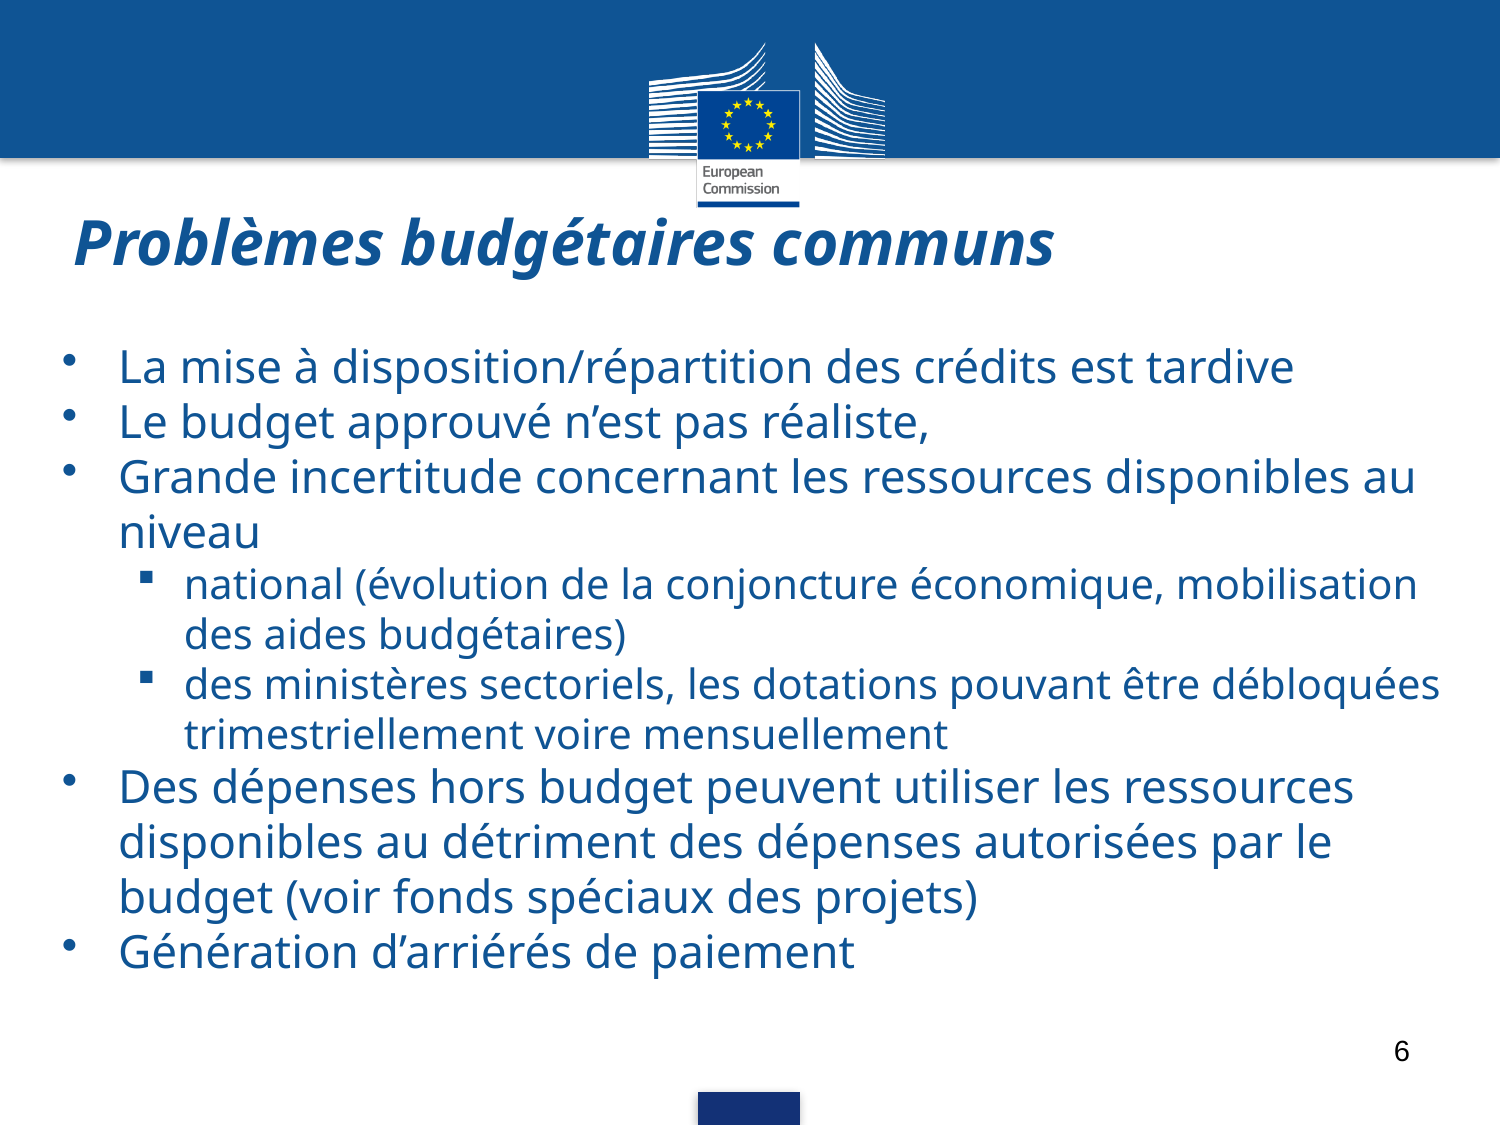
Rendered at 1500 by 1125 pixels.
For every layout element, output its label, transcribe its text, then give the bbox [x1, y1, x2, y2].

list La mise à disposition/répartition des crédits est tardive Le budget approuvé n’est pas réaliste, Grande incertitude concernant les ressources disponibles au niveau national (évolution de la conjoncture économique, mobilisation des aides budgétaires) des ministères sectoriels, les dotations pouvant être débloquées trimestriellement voire mensuellement Des dépenses hors budget peuvent utiliser les ressources disponibles au détriment des dépenses autorisées par le budget (voir fonds spéciaux des projets) Génération d’arriérés de paiement [46, 330, 1500, 1099]
picture [649, 42, 885, 163]
slide_number 6 [1074, 1024, 1426, 1103]
title Problèmes budgétaires communs [0, 163, 1500, 317]
